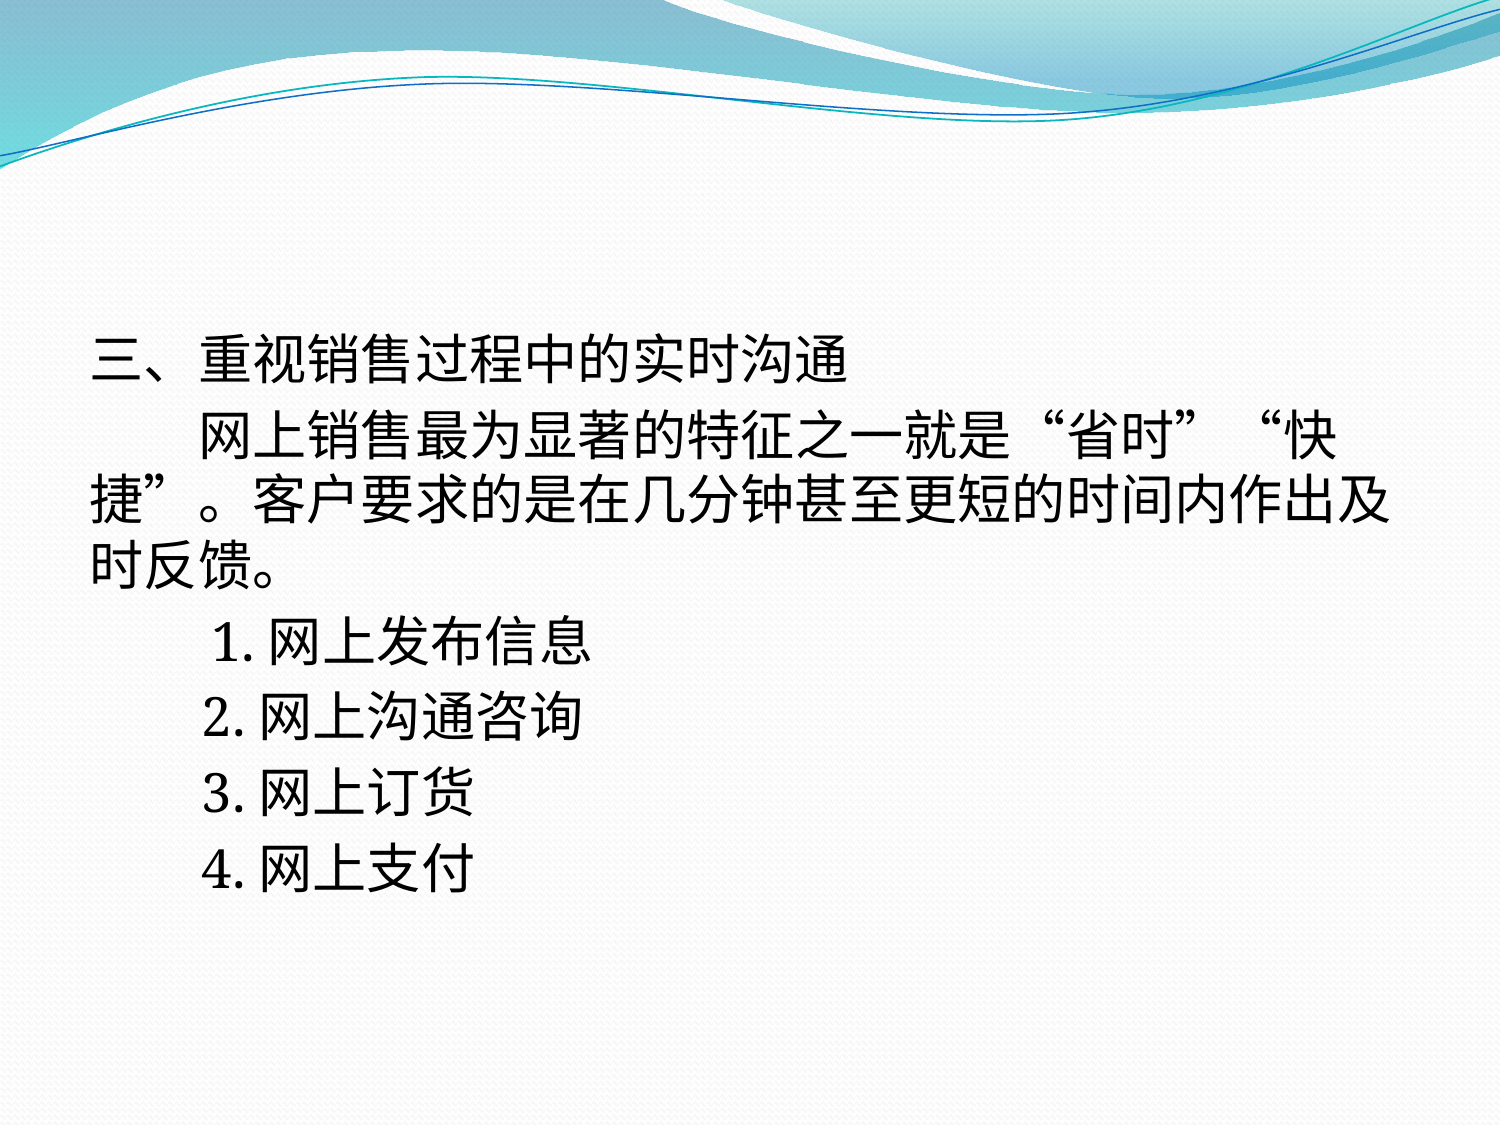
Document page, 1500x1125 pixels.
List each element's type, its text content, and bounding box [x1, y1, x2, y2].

list 三、重视销售过程中的实时沟通 网上销售最为显著的特征之一就是“省时”“快捷”。客户要求的是在几分钟甚至更短的时间内作出及时反馈。 1.网上发布信息 2.网上沟通咨询 3.网上订货 4.网上支付 [75, 317, 1425, 1038]
